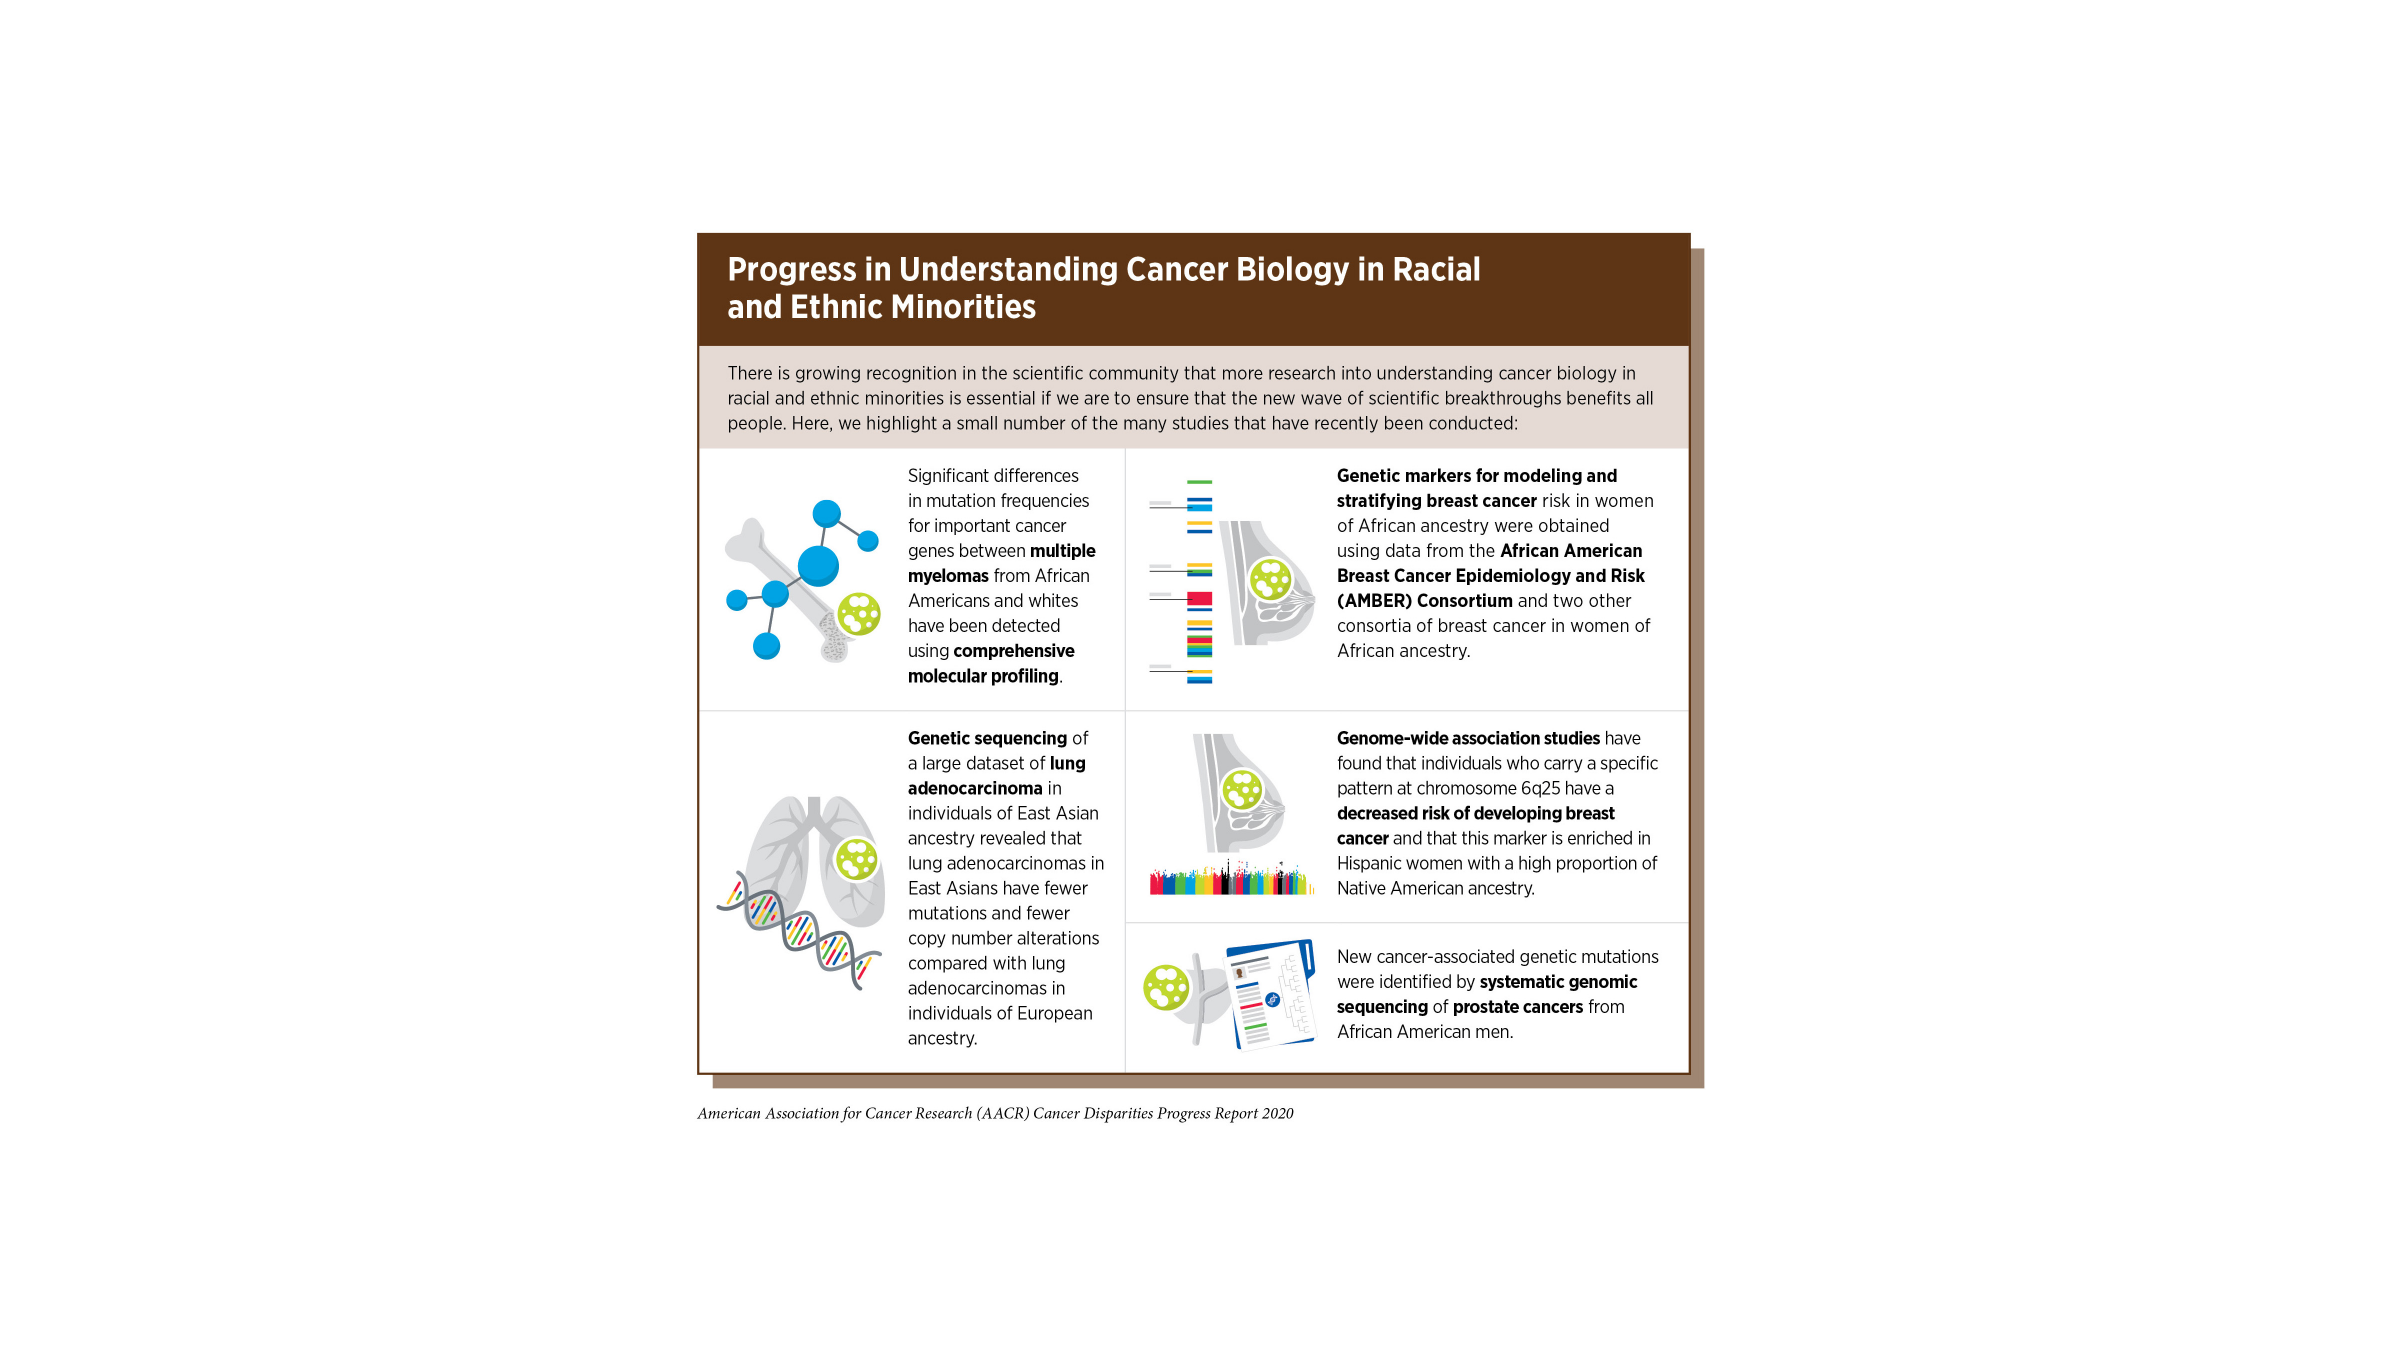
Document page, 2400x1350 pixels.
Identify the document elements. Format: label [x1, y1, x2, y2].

picture [686, 221, 1714, 1129]
